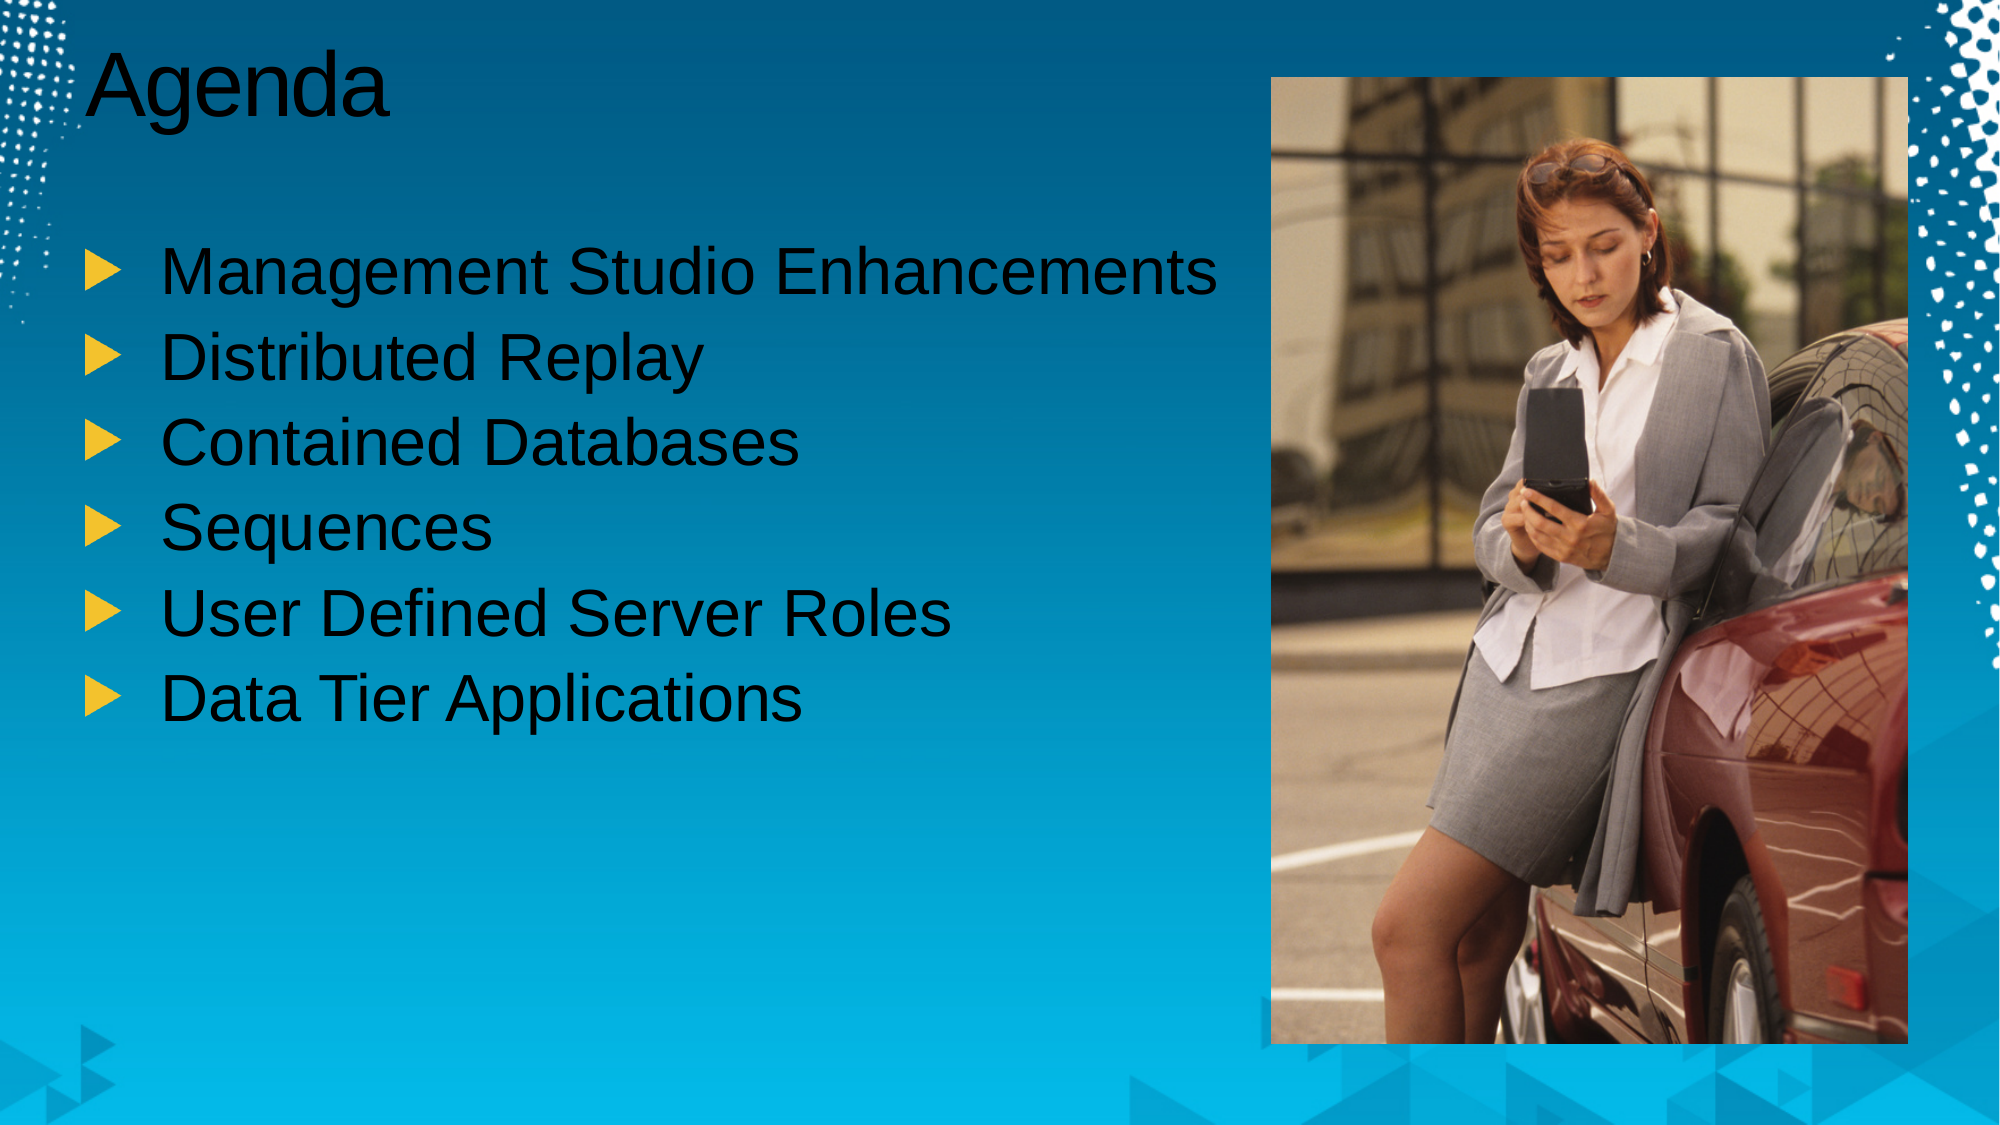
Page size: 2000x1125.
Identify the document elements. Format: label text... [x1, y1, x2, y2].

picture [86, 506, 119, 545]
picture [1932, 107, 1940, 114]
picture [1983, 291, 1995, 299]
picture [1992, 556, 2000, 571]
picture [1960, 484, 1968, 491]
picture [1956, 251, 1966, 256]
picture [1931, 287, 1944, 302]
picture [1971, 412, 1979, 424]
picture [35, 88, 42, 95]
picture [1963, 334, 1973, 339]
picture [1994, 268, 2000, 283]
picture [1980, 445, 1988, 454]
picture [1941, 85, 1954, 96]
picture [1991, 426, 2000, 433]
picture [1982, 393, 1990, 403]
picture [1966, 281, 1974, 291]
picture [86, 676, 119, 715]
picture [1919, 226, 1928, 238]
picture [1984, 342, 1993, 352]
picture [1945, 31, 1957, 47]
picture [1950, 0, 2000, 253]
picture [1991, 604, 2000, 621]
picture [1936, 240, 1946, 245]
picture [13, 41, 21, 48]
picture [1970, 176, 1982, 188]
picture [2, 25, 8, 33]
picture [48, 2, 56, 9]
picture [1272, 78, 1918, 1043]
picture [1935, 340, 1945, 349]
picture [17, 27, 23, 34]
picture [86, 420, 119, 459]
picture [1952, 118, 1963, 128]
list Management Studio Enhancements Distributed Replay Contained Databases Sequences User Defined Server Roles Data Tier Applications [85, 237, 1266, 755]
picture [24, 73, 32, 78]
picture [19, 0, 29, 6]
picture [1950, 398, 1960, 414]
picture [86, 335, 119, 374]
picture [1985, 628, 1994, 637]
picture [1927, 257, 1935, 271]
picture [1943, 370, 1953, 383]
picture [1941, 135, 1949, 147]
picture [56, 48, 63, 55]
picture [1988, 476, 1997, 485]
picture [34, 102, 42, 111]
picture [1984, 525, 1996, 536]
picture [30, 28, 38, 37]
picture [33, 0, 42, 8]
picture [17, 129, 23, 136]
picture [31, 15, 39, 23]
picture [11, 55, 18, 63]
picture [33, 117, 40, 124]
title Agenda [85, 37, 1914, 138]
picture [28, 43, 35, 53]
picture [1967, 514, 1977, 527]
picture [1947, 221, 1957, 225]
picture [1967, 231, 1976, 239]
picture [1975, 311, 1983, 319]
picture [1950, 351, 1962, 361]
picture [38, 74, 45, 80]
picture [1973, 362, 1981, 372]
picture [1936, 3, 1948, 14]
picture [44, 31, 52, 39]
picture [1975, 260, 1987, 271]
picture [46, 17, 54, 24]
picture [1992, 656, 2000, 669]
picture [1916, 177, 1928, 186]
picture [1956, 429, 1970, 446]
picture [27, 57, 34, 66]
picture [86, 591, 119, 630]
picture [1960, 148, 1973, 158]
picture [1975, 493, 1987, 507]
picture [1981, 575, 1996, 590]
picture [1950, 168, 1959, 178]
picture [1965, 464, 1979, 475]
picture [1994, 323, 2000, 330]
picture [44, 45, 49, 53]
picture [11, 70, 17, 78]
picture [1975, 542, 1987, 558]
picture [1930, 155, 1938, 167]
picture [1945, 271, 1954, 277]
picture [1994, 373, 2000, 383]
picture [86, 250, 119, 289]
picture [1939, 190, 1948, 195]
picture [1958, 201, 1968, 206]
picture [1941, 320, 1953, 331]
picture [1928, 209, 1935, 216]
picture [1955, 301, 1965, 308]
picture [1963, 382, 1970, 392]
picture [58, 33, 65, 41]
